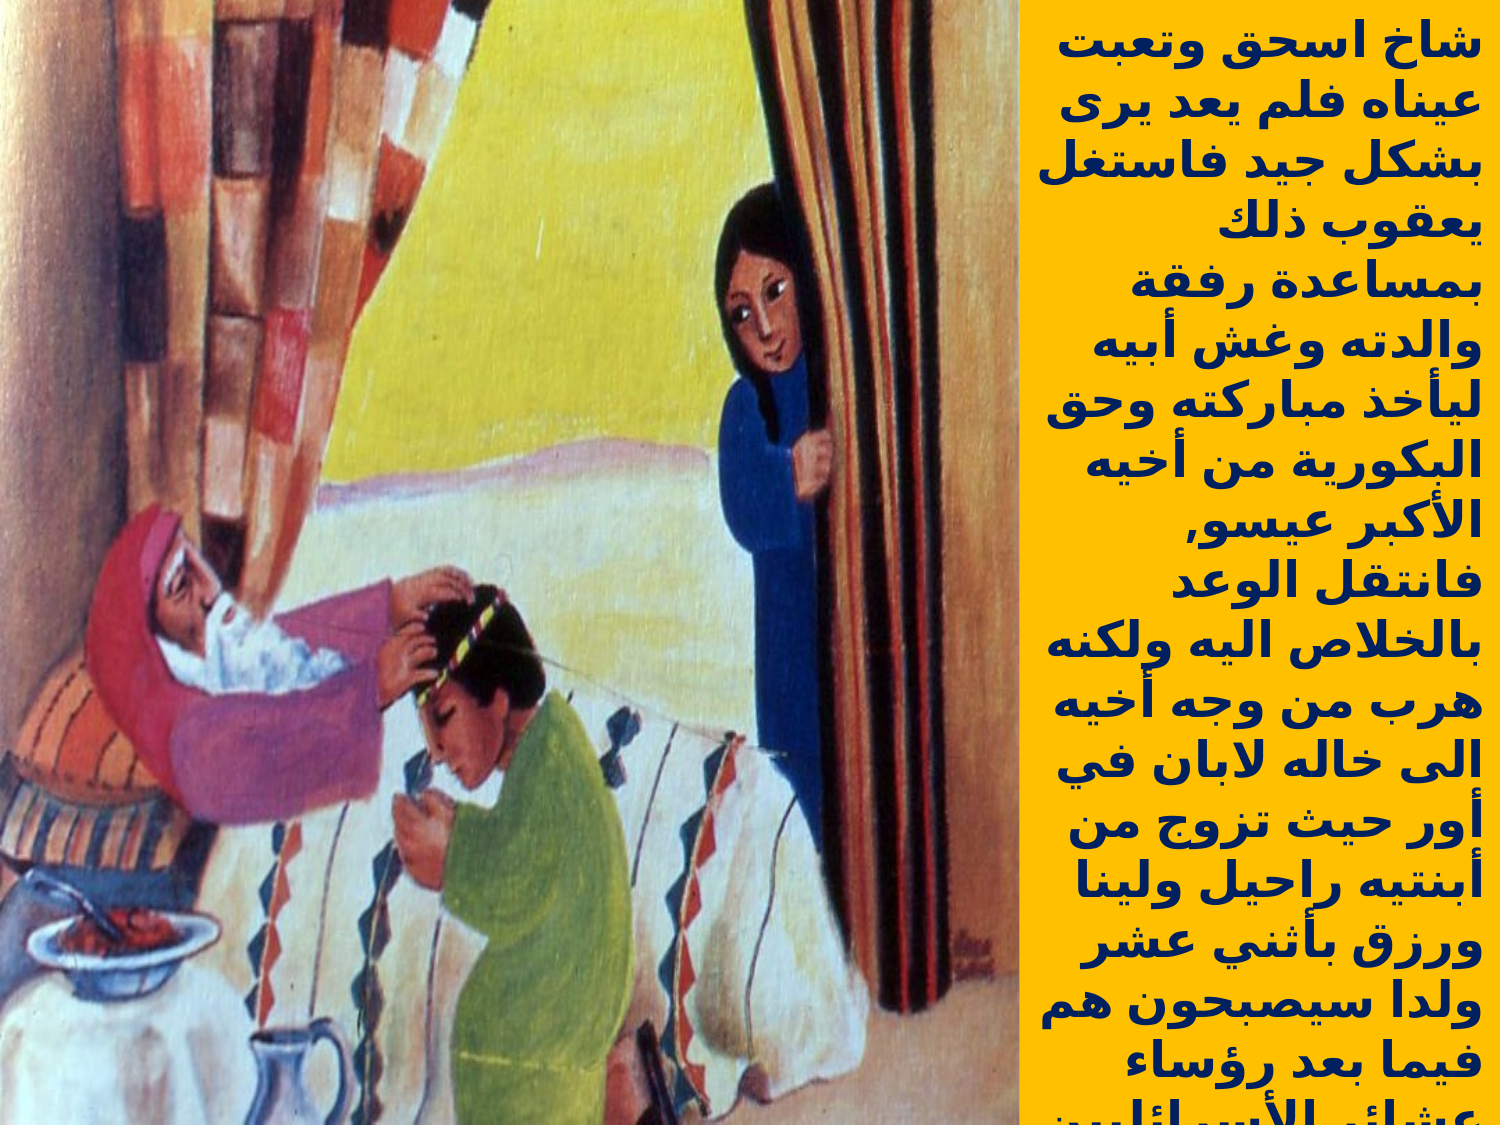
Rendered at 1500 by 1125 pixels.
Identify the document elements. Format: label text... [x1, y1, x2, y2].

text_box شاخ اسحق وتعبت عيناه فلم يعد يرى بشكل جيد فاستغل يعقوب ذلك بمساعدة رفقة والدته وغش أبيه ليأخذ مباركته وحق البكورية من أخيه الأكبر عيسو, فانتقل الوعد بالخلاص اليه ولكنه هرب من وجه أخيه الى خاله لابان في أور حيث تزوج من أبنتيه راحيل ولينا ورزق بأثني عشر ولدا سيصبحون هم فيما بعد رؤساء عشائر الأسرائليين , وكان هذا الأسم قد لحق بهم كون الله قد غير أسم يعقوب الى أسرائيل بعد أن صارعه طول الليل ( تك 32: 28) [1021, 0, 1500, 1125]
picture [0, 0, 1020, 1125]
